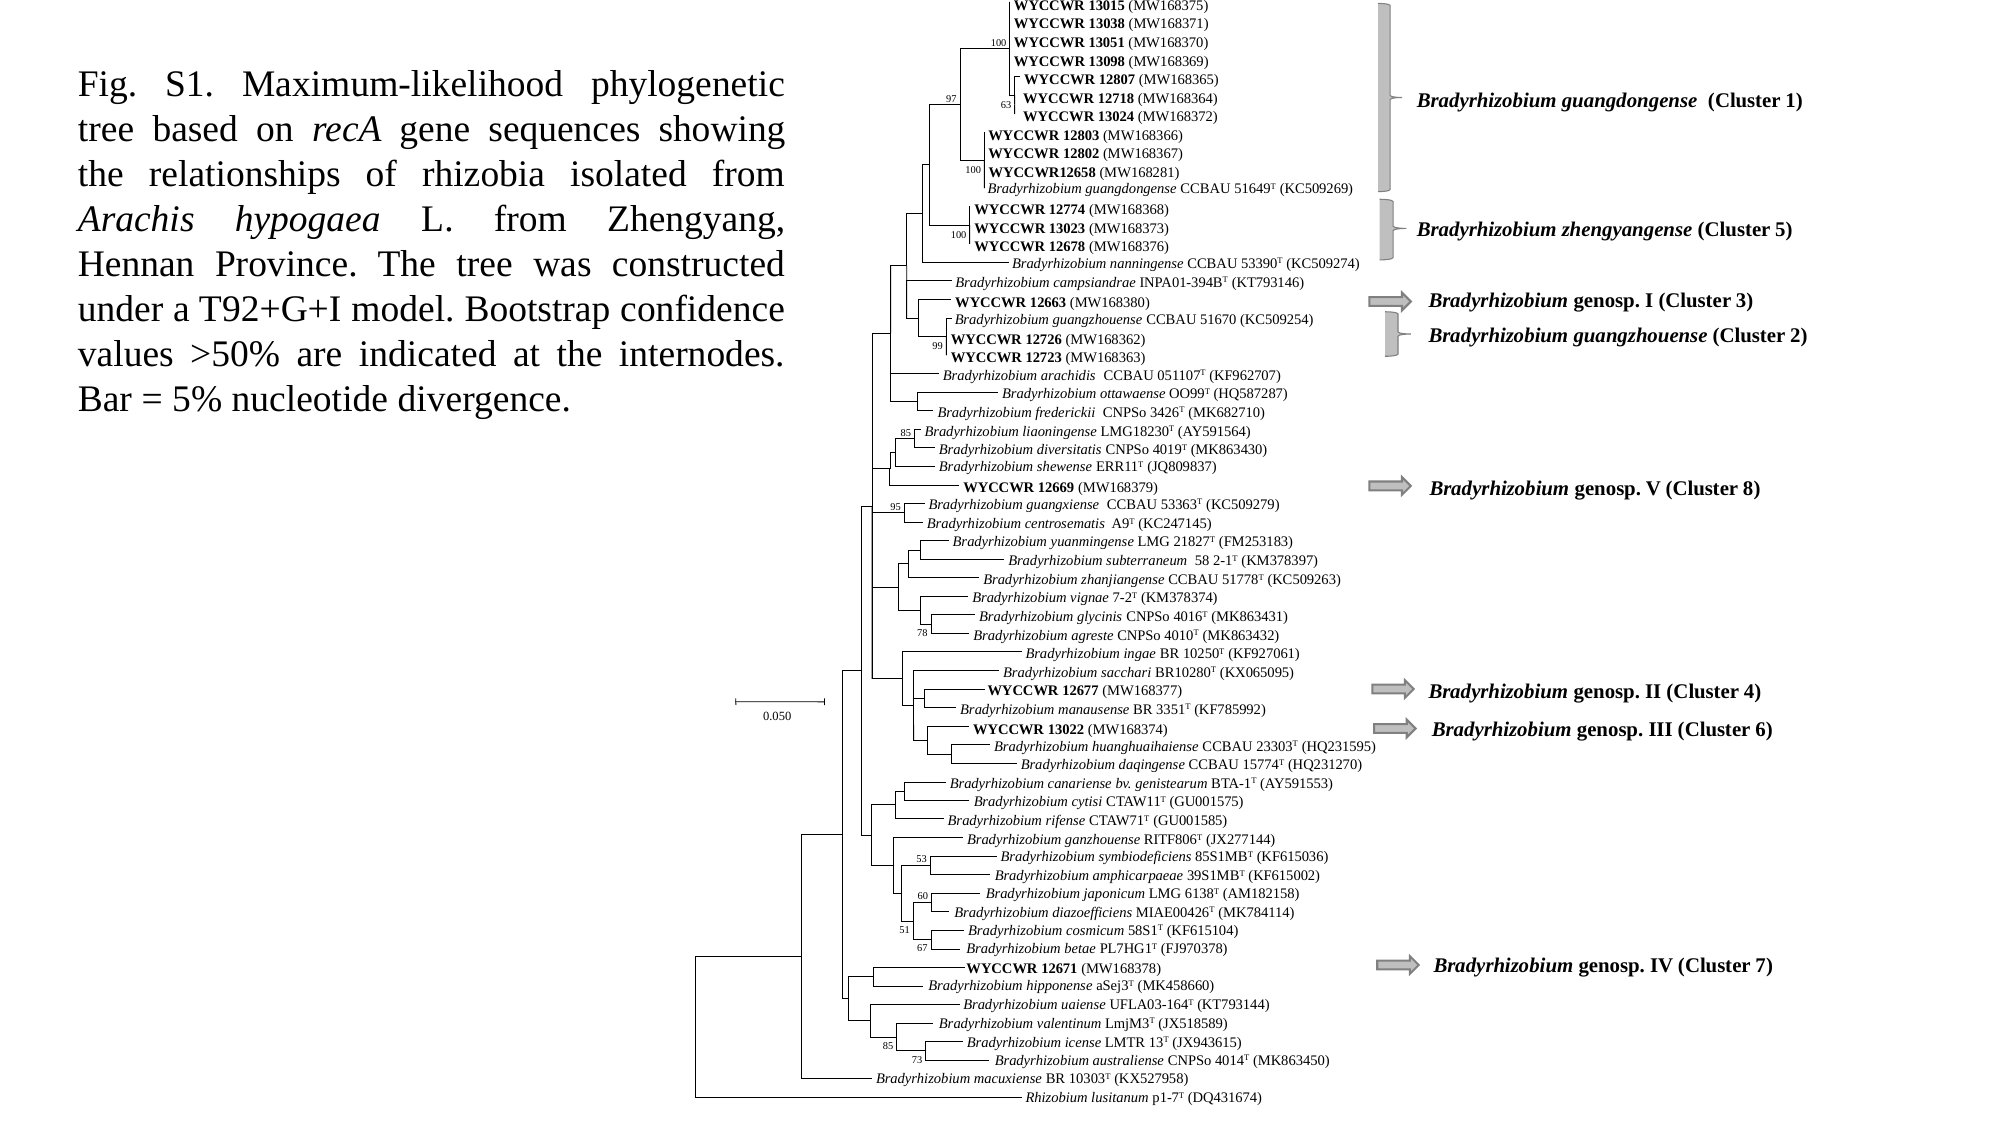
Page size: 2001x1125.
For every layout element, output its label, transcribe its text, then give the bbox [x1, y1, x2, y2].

text_box Bradyrhizobium genosp. V (Cluster 8) [1566, 466, 1776, 507]
text_box Bradyrhizobium genosp. III (Cluster 6) [1566, 708, 1860, 749]
text_box Bradyrhizobium guangzhouense (Cluster 2) [1566, 313, 1830, 354]
text_box Bradyrhizobium genosp. II (Cluster 4) [1566, 669, 1780, 708]
text_box Bradyrhizobium guangdongense (Cluster 1) [1566, 79, 1819, 120]
text_box Bradyrhizobium zhengyangense (Cluster 5) [1566, 208, 1842, 248]
text_box Bradyrhizobium genosp. IV (Cluster 7) [1566, 944, 1789, 984]
text_box Fig. S1. Maximum-likelihood phylogenetic tree based on recA gene sequences showing the relationships of rhizobia isolated from Arachis hypogaea L. from Zhengyang, Hennan Province. The tree was constructed under a T92+G+I model. Bootstrap confidence values >50% are indicated at the internodes. Bar = 5% nucleotide divergence. [63, 51, 686, 427]
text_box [686, 0, 1566, 1125]
text_box Bradyrhizobium genosp. I (Cluster 3) [1566, 279, 1777, 313]
